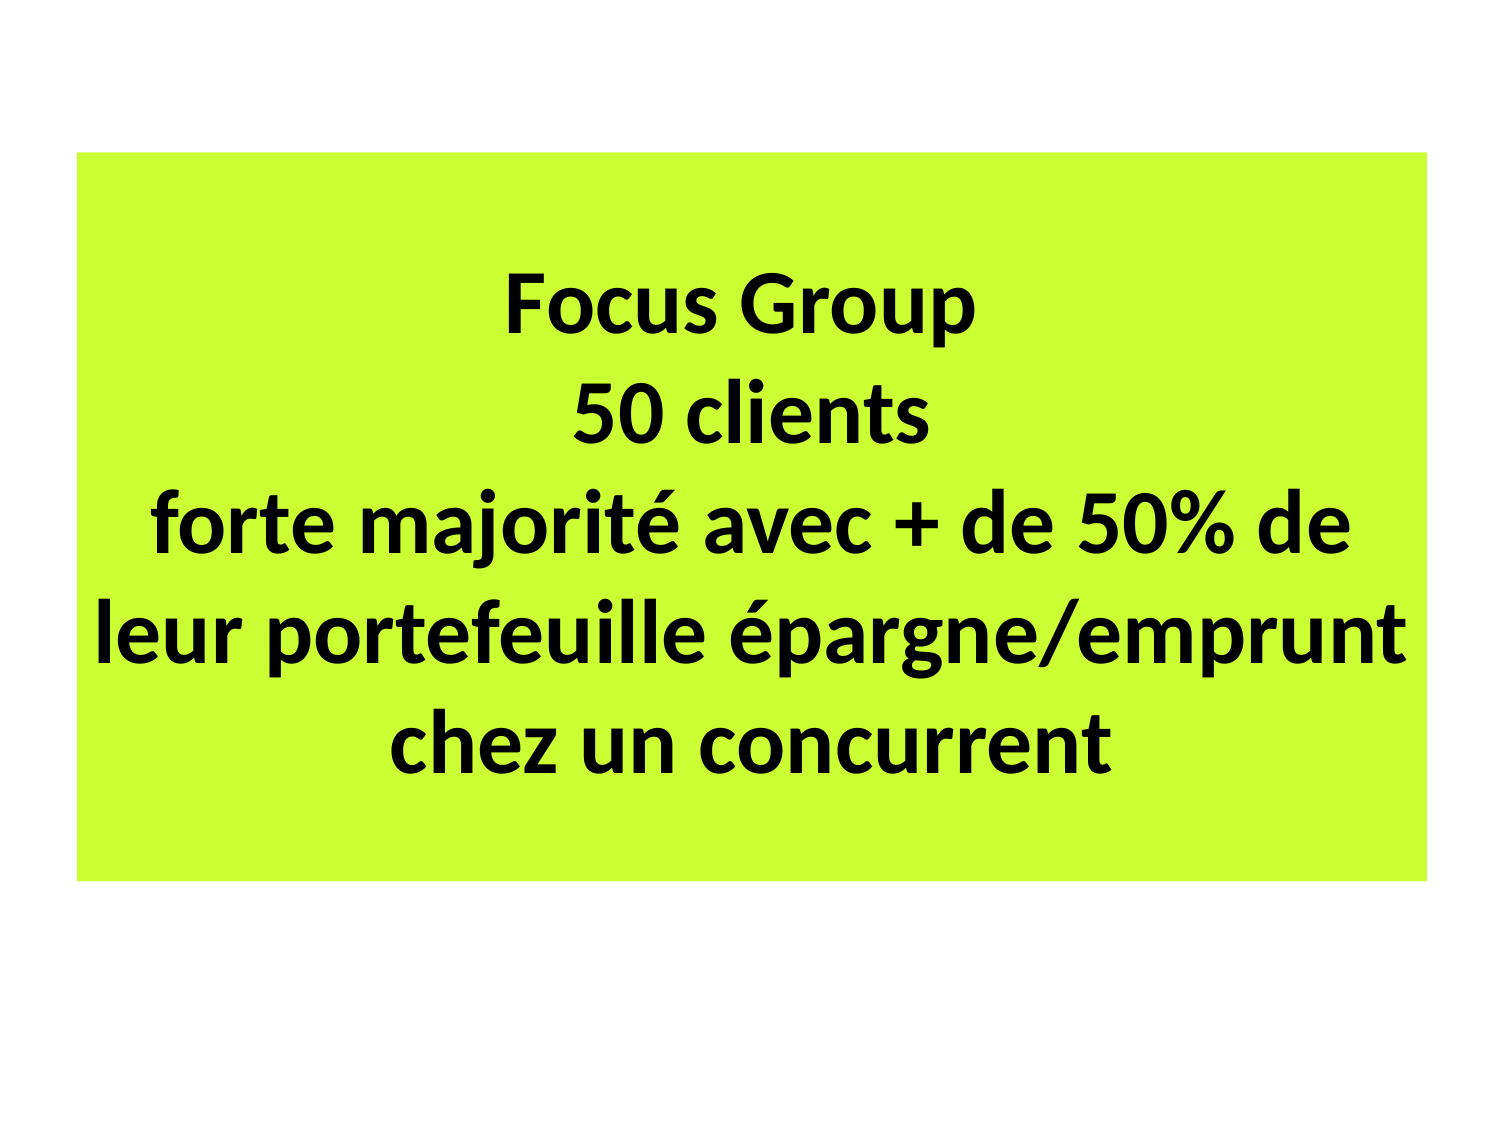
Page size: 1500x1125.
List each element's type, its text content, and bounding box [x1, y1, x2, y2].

title Focus Group 50 clients forte majorité avec + de 50% de leur portefeuille épargne/emprunt chez un concurrent [76, 152, 1427, 882]
